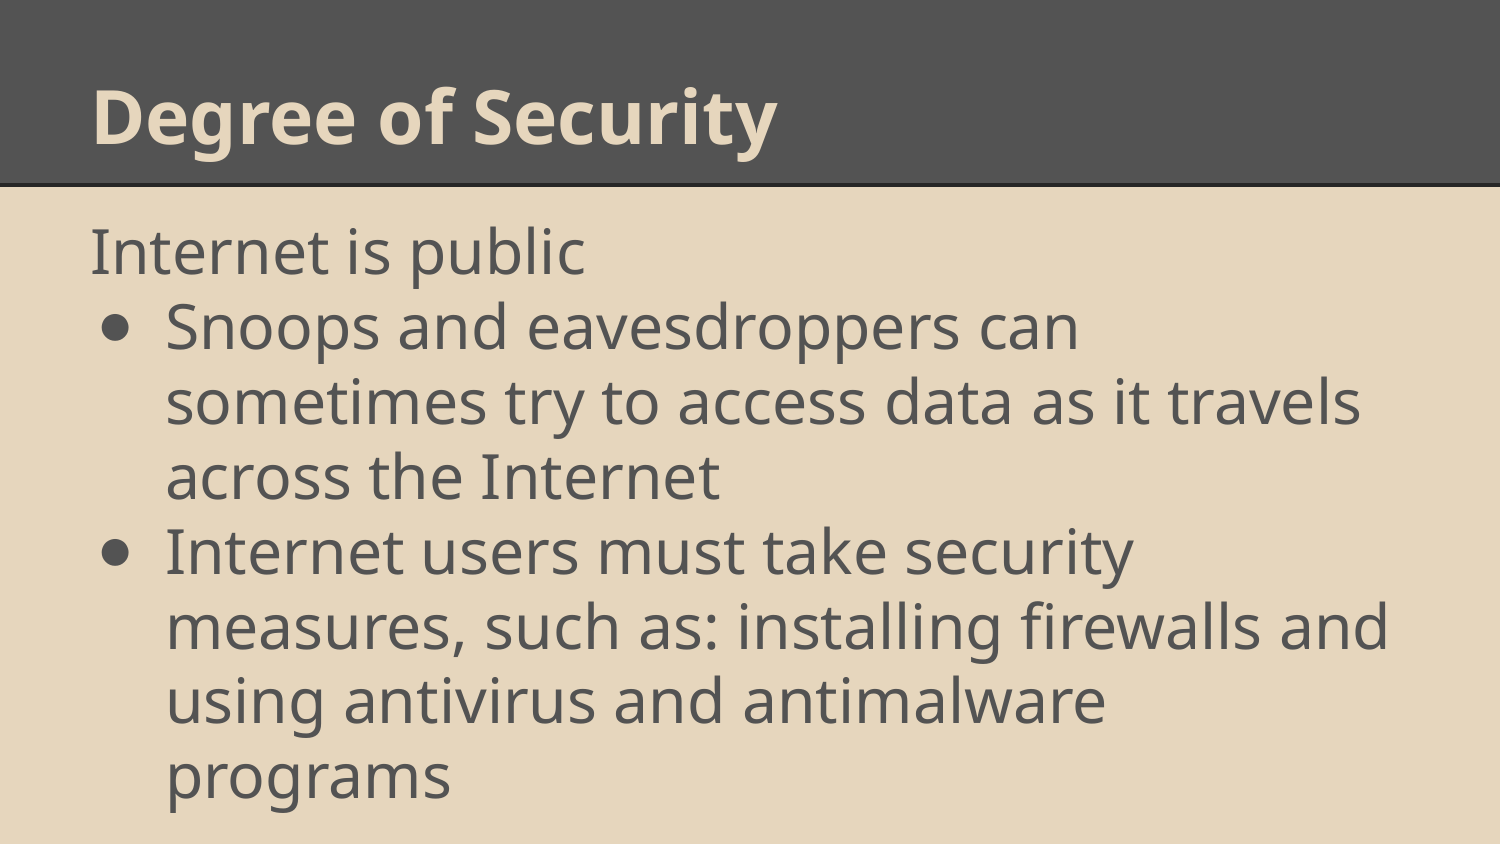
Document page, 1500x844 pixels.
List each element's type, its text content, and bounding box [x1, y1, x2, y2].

list Internet is public Snoops and eavesdroppers can sometimes try to access data as it travels across the Internet Internet users must take security measures, such as: installing firewalls and using antivirus and antimalware programs [75, 196, 1425, 808]
title Degree of Security [75, 33, 1425, 175]
